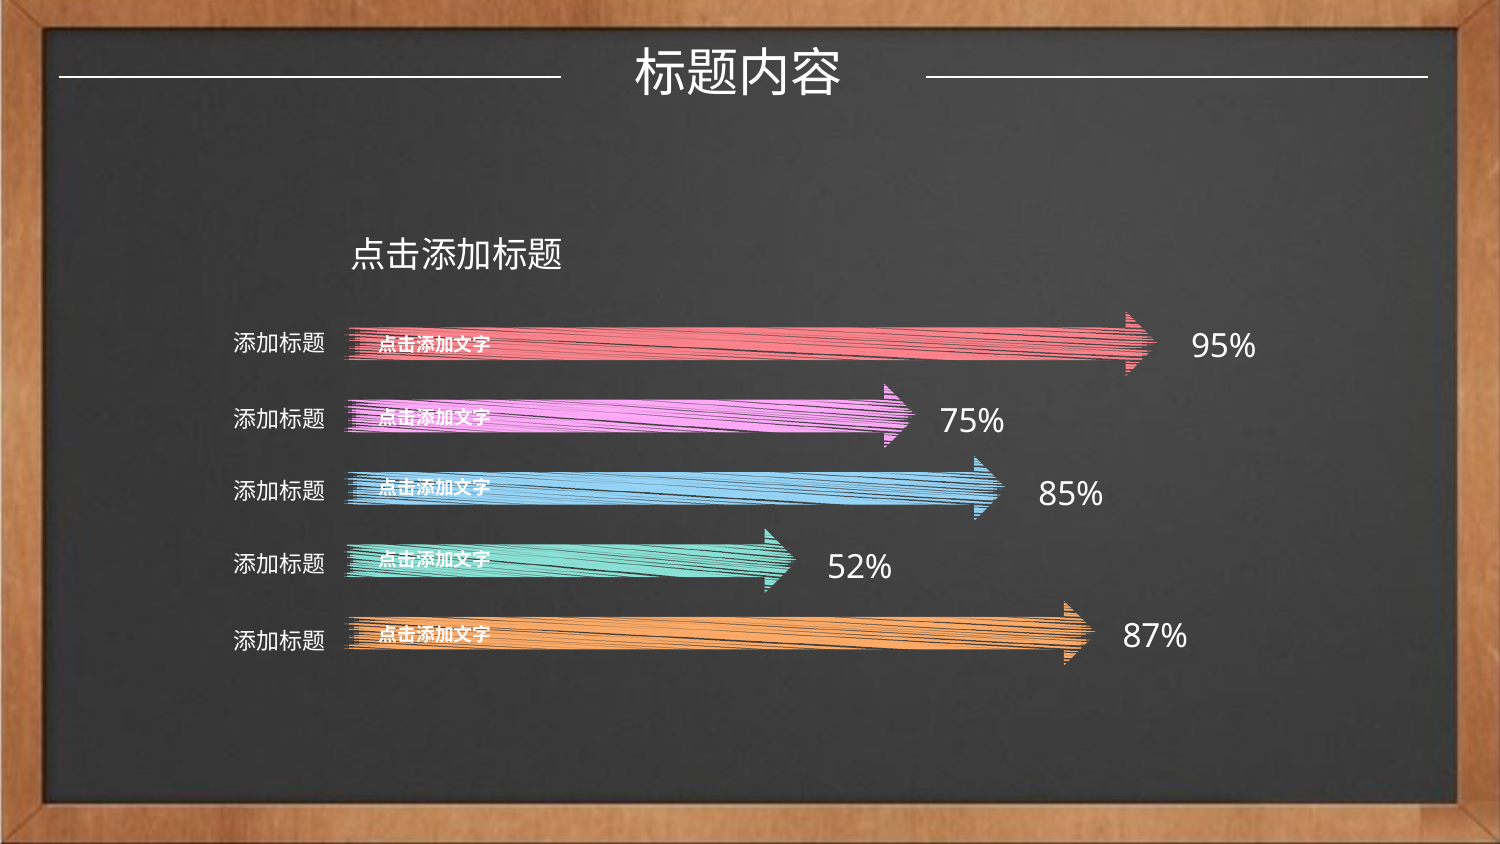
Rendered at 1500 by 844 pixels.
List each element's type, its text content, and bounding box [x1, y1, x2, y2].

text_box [218, 310, 1275, 377]
picture [0, 0, 1500, 844]
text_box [218, 455, 1122, 522]
text_box 标题内容 [608, 32, 868, 110]
text_box 点击添加标题 [337, 225, 576, 281]
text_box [218, 527, 911, 594]
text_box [218, 383, 1023, 449]
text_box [218, 600, 1225, 666]
